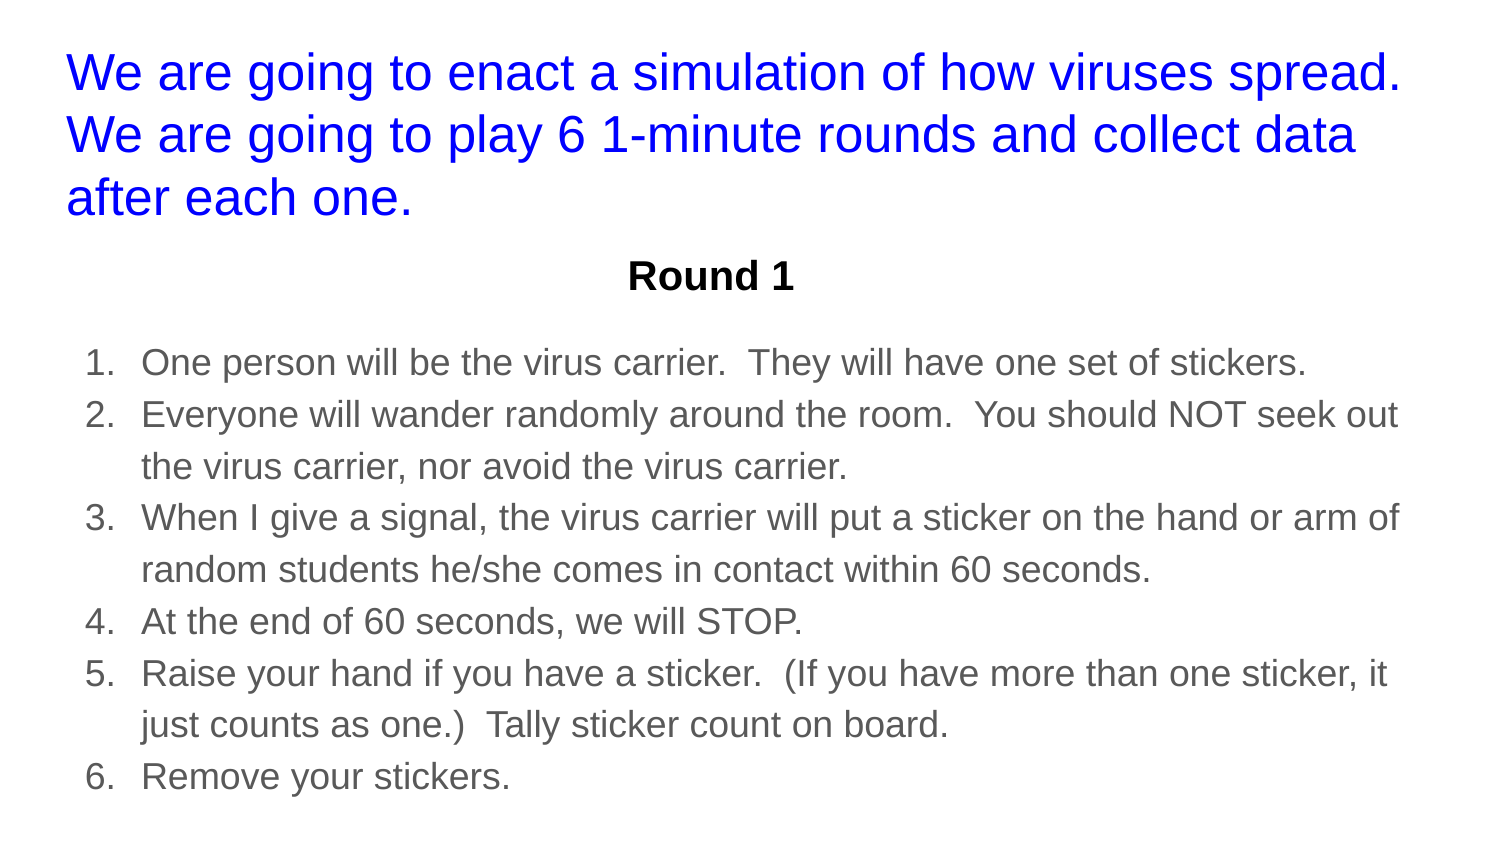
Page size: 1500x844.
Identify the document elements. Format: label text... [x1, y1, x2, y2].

list One person will be the virus carrier. They will have one set of stickers. Everyone will wander randomly around the room. You should NOT seek out the virus carrier, nor avoid the virus carrier. When I give a signal, the virus carrier will put a sticker on the hand or arm of random students he/she comes in contact within 60 seconds. At the end of 60 seconds, we will STOP. Raise your hand if you have a sticker. (If you have more than one sticker, it just counts as one.) Tally sticker count on board. Remove your stickers. [51, 316, 1449, 821]
title We are going to enact a simulation of how viruses spread. We are going to play 6 1-minute rounds and collect data after each one. [51, 23, 1449, 167]
text_box Round 1 [488, 234, 934, 324]
